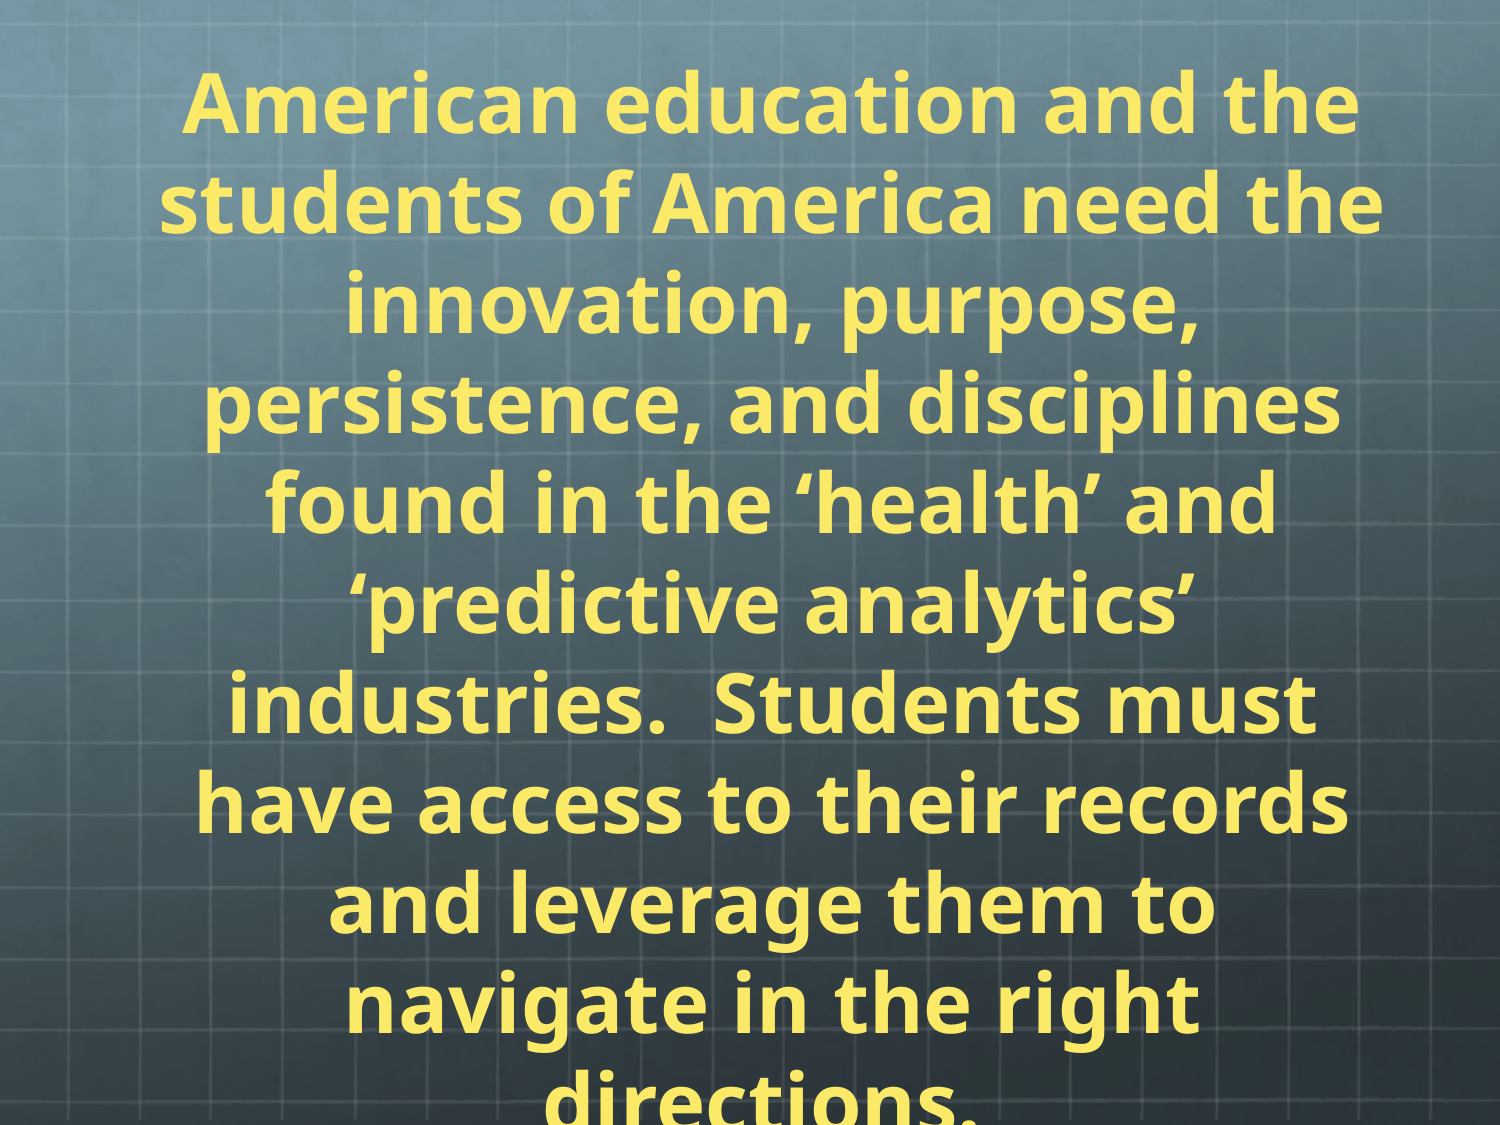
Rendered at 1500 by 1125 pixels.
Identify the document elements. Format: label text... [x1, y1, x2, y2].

text_box American education and the students of America need the innovation, purpose, persistence, and disciplines found in the ‘health’ and ‘predictive analytics’ industries. Students must have access to their records and leverage them to navigate in the right directions. [127, 42, 1419, 1125]
picture [0, 0, 1500, 1125]
